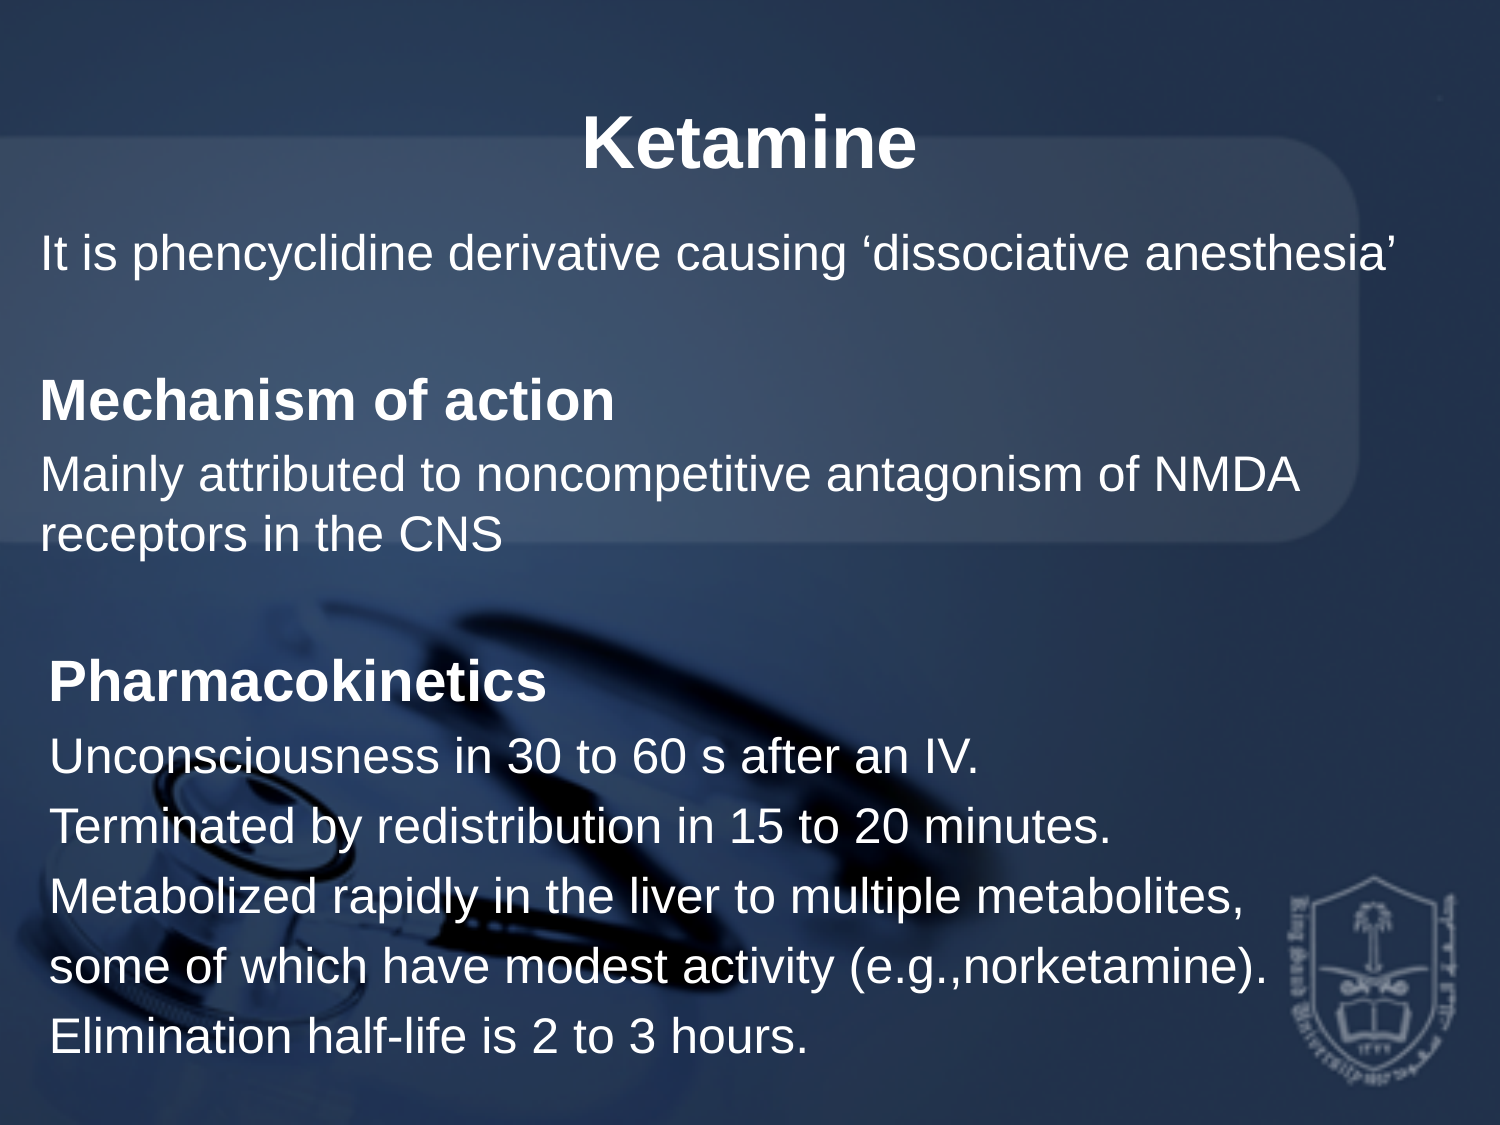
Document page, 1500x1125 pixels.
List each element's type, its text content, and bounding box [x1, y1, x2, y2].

picture [0, 0, 1500, 1125]
title Ketamine [75, 45, 1425, 212]
list It is phencyclidine derivative causing ‘dissociative anesthesia’ Mechanism of action Mainly attributed to noncompetitive antagonism of NMDA receptors in the CNS Pharmacokinetics Unconsciousness in 30 to 60 s after an IV. Terminated by redistribution in 15 to 20 minutes. Metabolized rapidly in the liver to multiple metabolites, some of which have modest activity (e.g.,norketamine). Elimination half-life is 2 to 3 hours. [24, 212, 1500, 955]
